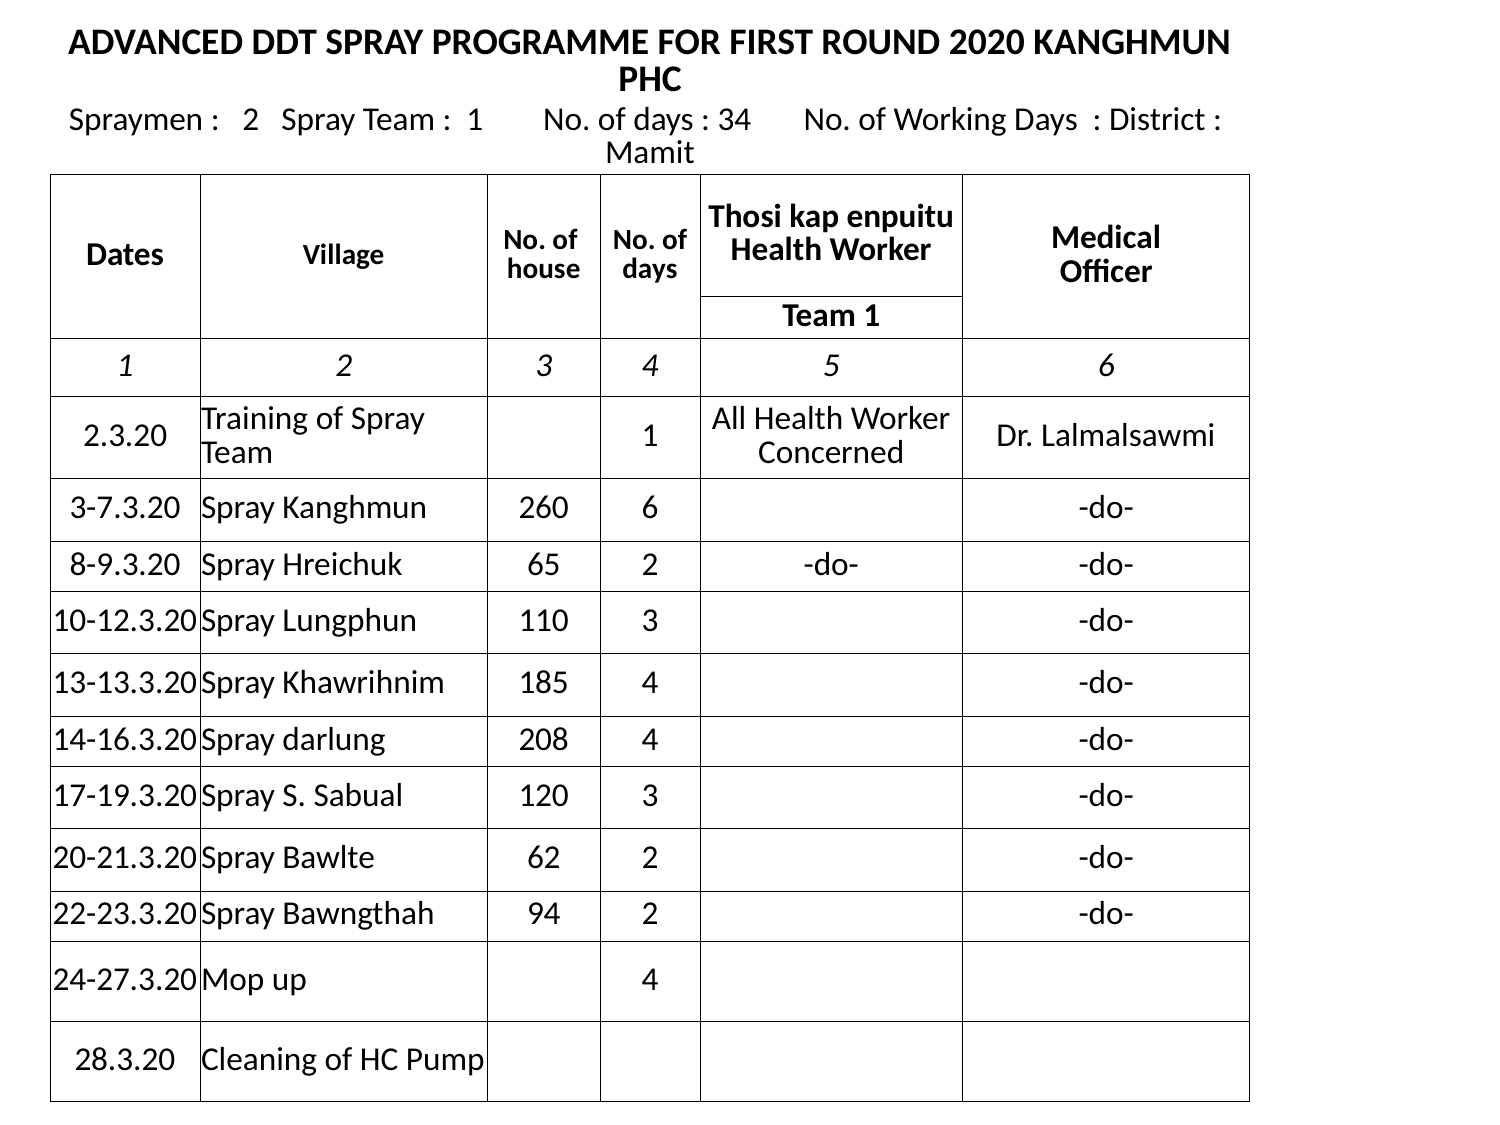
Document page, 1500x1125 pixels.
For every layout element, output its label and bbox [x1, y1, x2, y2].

table_cell [201, 175, 487, 338]
table_cell [963, 767, 1249, 828]
table_cell [963, 542, 1249, 591]
table_cell [201, 339, 487, 396]
table_cell [201, 592, 487, 653]
table_cell [51, 654, 200, 716]
table_cell [201, 892, 487, 941]
table_header [50, 24, 1250, 102]
table_cell [701, 542, 962, 591]
table_cell [51, 717, 200, 766]
table_cell [51, 479, 200, 541]
table_cell [51, 542, 200, 591]
table_cell [51, 1022, 200, 1101]
table_cell [601, 542, 700, 591]
table_cell [601, 892, 700, 941]
table_cell [50, 102, 1250, 174]
table_cell [601, 654, 700, 716]
table_cell [601, 479, 700, 541]
table_cell [201, 542, 487, 591]
table_cell [963, 175, 1249, 338]
table_cell [963, 592, 1249, 653]
table_cell [488, 892, 600, 941]
table_cell [701, 592, 962, 653]
table_cell [963, 717, 1249, 766]
table_cell [601, 717, 700, 766]
table_cell [601, 339, 700, 396]
table_cell [701, 339, 962, 396]
table_cell [488, 339, 600, 396]
table_cell [488, 767, 600, 828]
table_cell [488, 479, 600, 541]
table_cell [51, 767, 200, 828]
table_cell [51, 829, 200, 891]
table_cell [701, 829, 962, 891]
table_cell [701, 942, 962, 1021]
table_cell [701, 767, 962, 828]
table_cell [601, 767, 700, 828]
table_cell [601, 1022, 700, 1101]
table_cell [201, 942, 487, 1021]
table_cell [201, 829, 487, 891]
table_cell [963, 339, 1249, 396]
table_cell [701, 175, 962, 296]
table_cell [488, 829, 600, 891]
table_cell [201, 479, 487, 541]
table_cell [51, 339, 200, 396]
table_cell [701, 397, 962, 478]
table_cell [201, 767, 487, 828]
table_cell [963, 479, 1249, 541]
table_cell [51, 175, 200, 338]
table_cell [601, 397, 700, 478]
table_cell [701, 297, 962, 338]
table_cell [201, 1022, 487, 1101]
table_cell [201, 654, 487, 716]
table_cell [963, 1022, 1249, 1101]
table_cell [701, 892, 962, 941]
table_cell [601, 592, 700, 653]
table_cell [201, 397, 487, 478]
table_cell [963, 942, 1249, 1021]
table_cell [701, 654, 962, 716]
table_cell [701, 479, 962, 541]
table_cell [488, 175, 600, 338]
table_cell [963, 892, 1249, 941]
table_cell [51, 892, 200, 941]
table_cell [601, 175, 700, 338]
table_cell [488, 592, 600, 653]
table_cell [201, 717, 487, 766]
table_cell [601, 942, 700, 1021]
table_cell [488, 717, 600, 766]
table_cell [963, 397, 1249, 478]
table_cell [488, 1022, 600, 1101]
table_cell [701, 717, 962, 766]
table_cell [51, 942, 200, 1021]
table_cell [963, 829, 1249, 891]
table_cell [488, 654, 600, 716]
table_cell [51, 592, 200, 653]
table_cell [963, 654, 1249, 716]
table_cell [488, 397, 600, 478]
table_cell [51, 397, 200, 478]
table_cell [488, 942, 600, 1021]
table_cell [701, 1022, 962, 1101]
table_cell [601, 829, 700, 891]
table_cell [488, 542, 600, 591]
